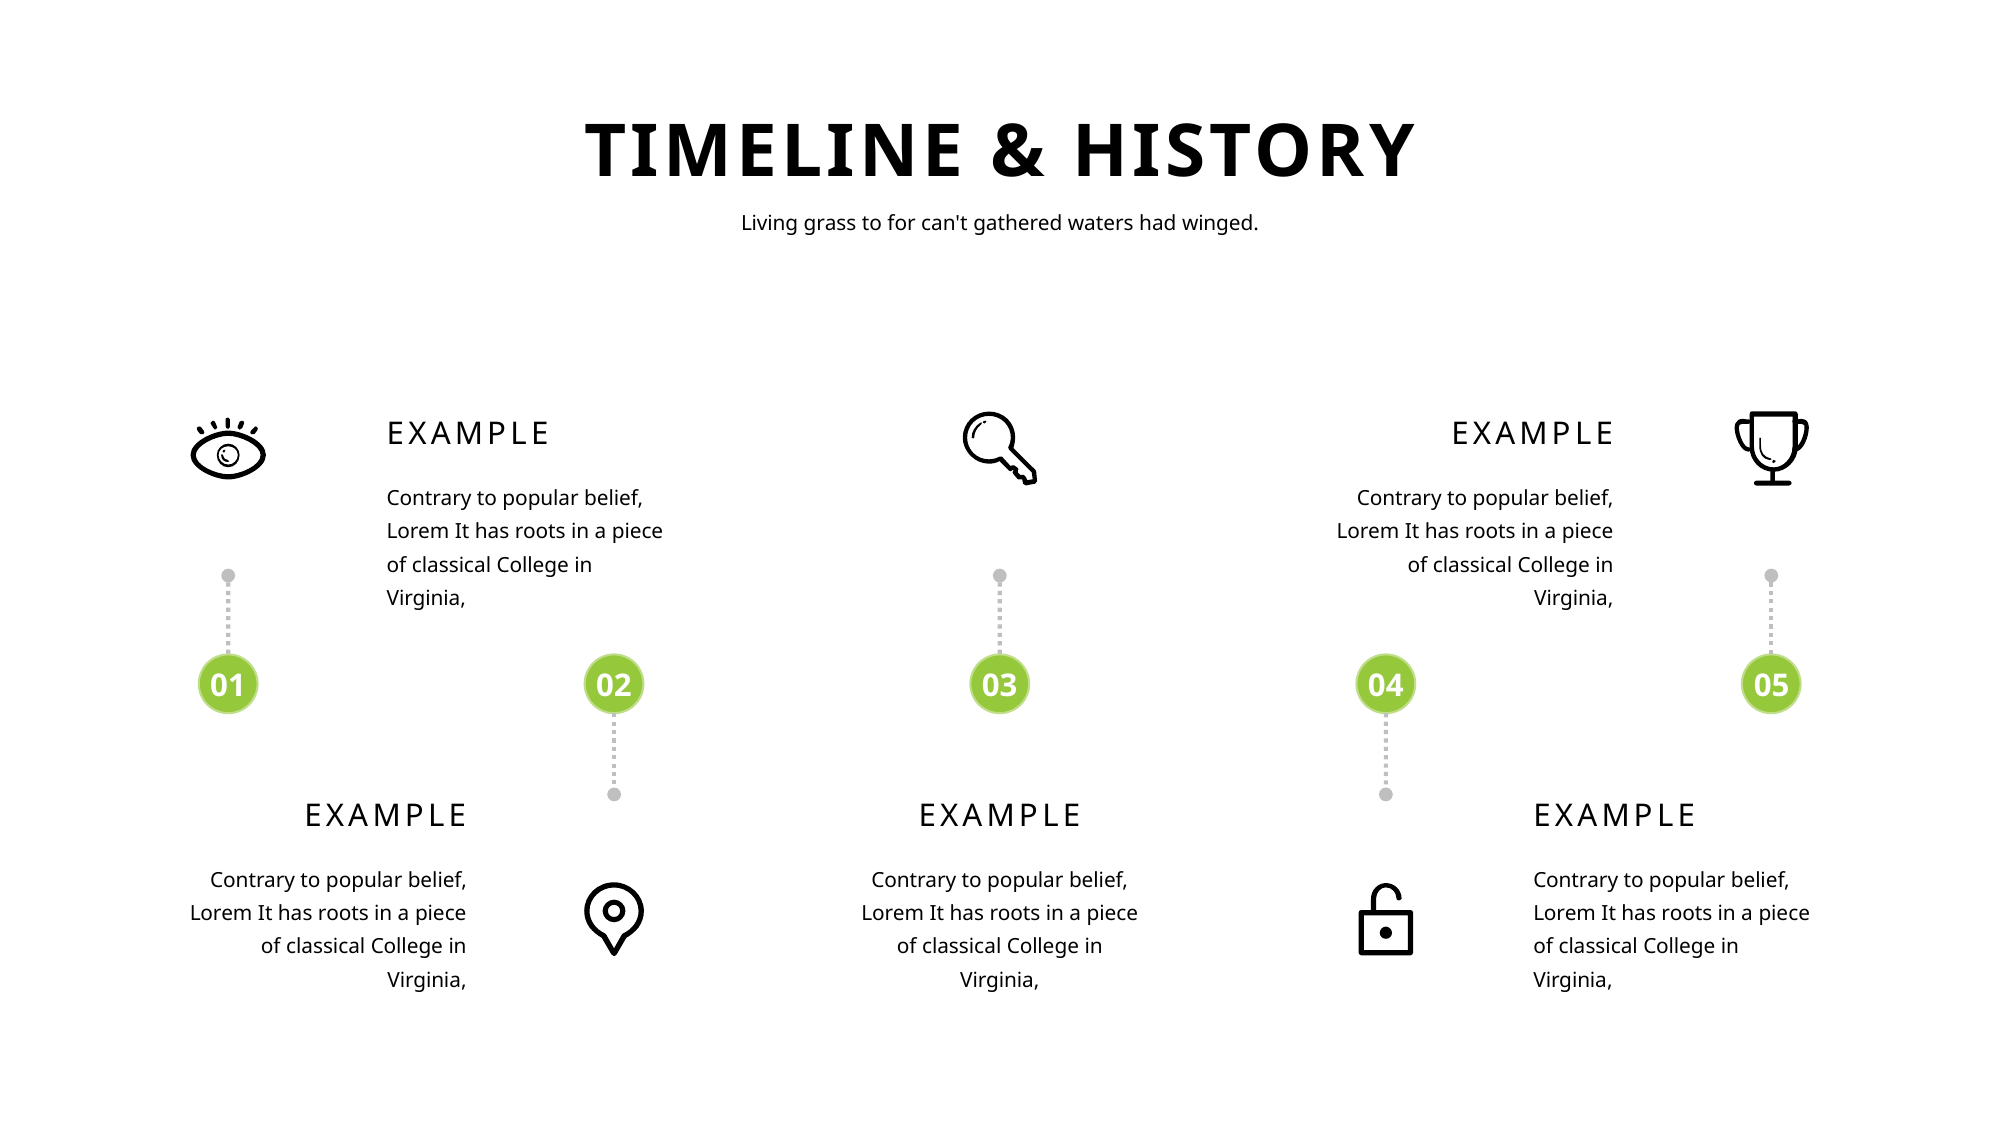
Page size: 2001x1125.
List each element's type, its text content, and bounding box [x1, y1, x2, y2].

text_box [1518, 787, 1838, 964]
text_box 04 [1352, 657, 1420, 710]
text_box 03 [966, 657, 1034, 710]
text_box [210, 420, 218, 430]
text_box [162, 787, 482, 964]
text_box 05 [1737, 657, 1806, 710]
text_box 02 [580, 657, 648, 710]
text_box [237, 420, 245, 430]
text_box [599, 653, 629, 657]
text_box [213, 653, 243, 657]
text_box [1763, 567, 1780, 584]
text_box [991, 567, 1008, 584]
text_box [212, 710, 244, 715]
text_box [1756, 653, 1786, 657]
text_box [840, 787, 1160, 964]
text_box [371, 406, 691, 583]
text_box [598, 710, 630, 715]
text_box [984, 710, 1016, 715]
text_box [584, 882, 644, 957]
text_box [225, 417, 230, 429]
text_box [1755, 710, 1787, 715]
text_box [1370, 710, 1402, 715]
text_box [606, 786, 623, 803]
text_box 01 [194, 657, 262, 710]
text_box [1371, 653, 1401, 657]
text_box TIMELINE & HISTORY [486, 95, 1513, 199]
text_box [1734, 411, 1809, 486]
text_box [220, 567, 237, 584]
text_box [1377, 786, 1394, 803]
text_box [190, 426, 266, 480]
text_box [1358, 883, 1414, 956]
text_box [1309, 406, 1629, 583]
text_box Living grass to for can't gathered waters had winged. [654, 202, 1346, 242]
text_box [985, 653, 1015, 657]
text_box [962, 411, 1038, 486]
